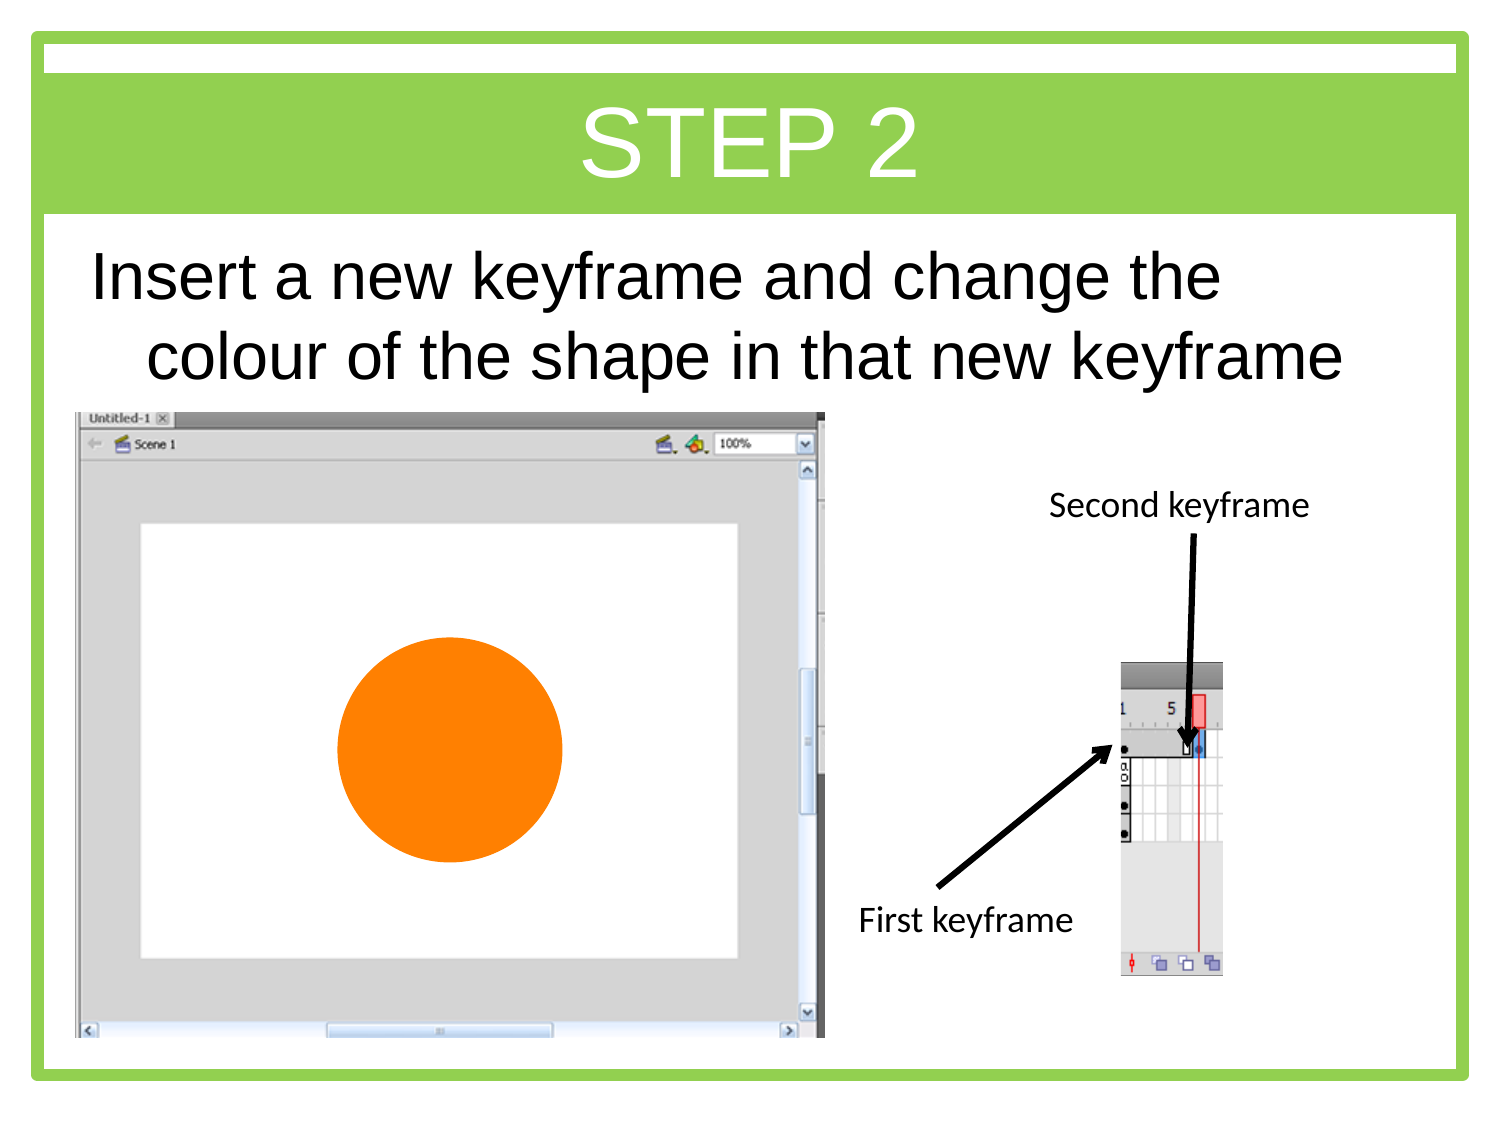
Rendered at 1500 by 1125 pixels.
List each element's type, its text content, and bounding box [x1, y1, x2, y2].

list Insert a new keyframe and change the colour of the shape in that new keyframe [75, 224, 1425, 413]
picture [74, 412, 826, 1038]
text_box First keyframe [843, 887, 1115, 948]
text_box Second keyframe [1034, 472, 1372, 533]
title STEP 2 [75, 62, 1425, 213]
picture [1120, 662, 1224, 977]
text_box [937, 744, 1113, 888]
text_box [1187, 533, 1194, 749]
